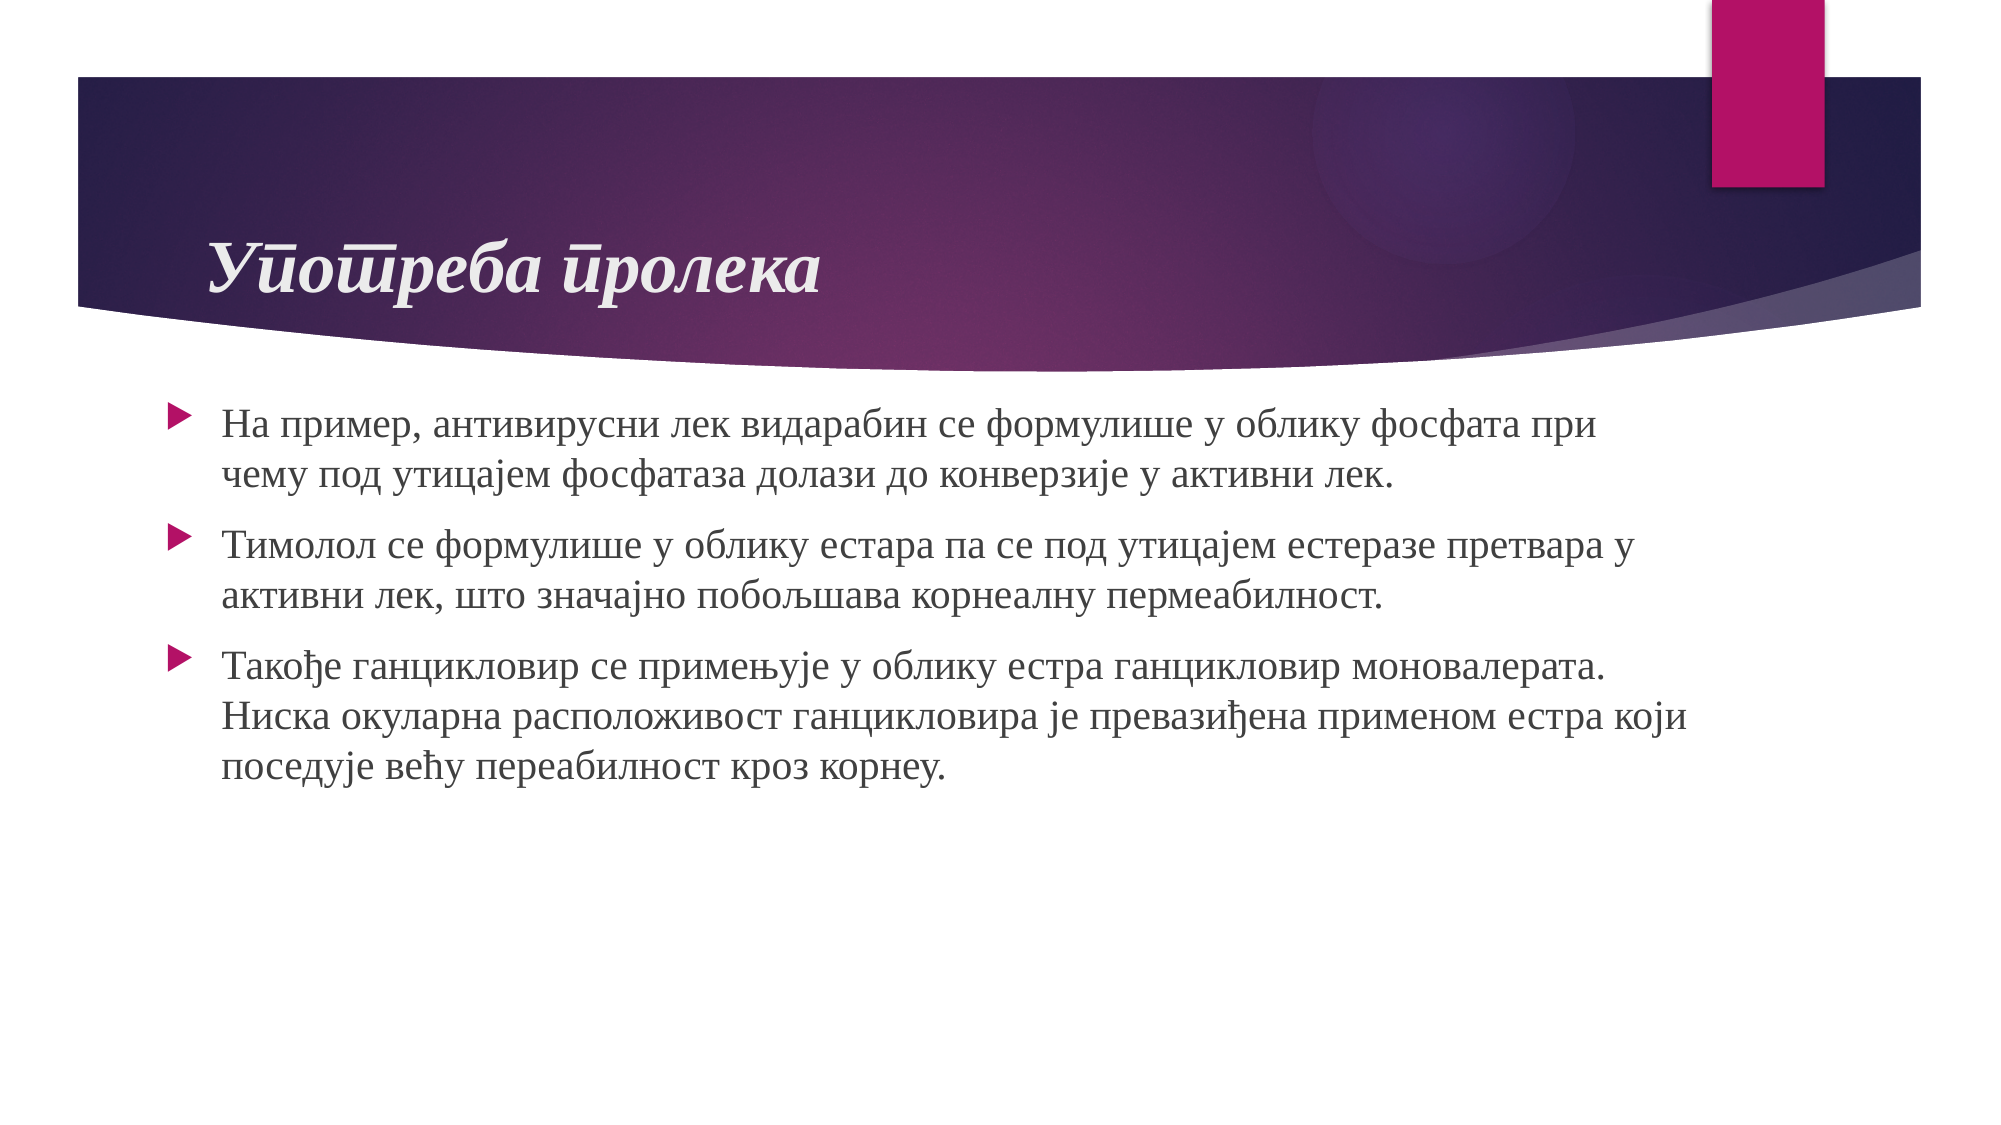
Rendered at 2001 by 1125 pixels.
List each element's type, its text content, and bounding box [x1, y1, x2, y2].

title Употреба пролека [189, 159, 1627, 276]
list На пример, антивирусни лек видарабин се формулише у облику фосфата при чему под утицајем фосфатаза долази до конверзије у активни лек. Тимолол се формулише у облику естара па се под утицајем естеразе претвара у активни лек, што значајно побољшава корнеалну пермеабилност. Такође ганцикловир се примењује у облику естра ганцикловир моновалерата. Ниска окуларна расположивост ганцикловира је превазиђена применом естра који поседује већу переабилност кроз корнеу. [149, 388, 1709, 950]
